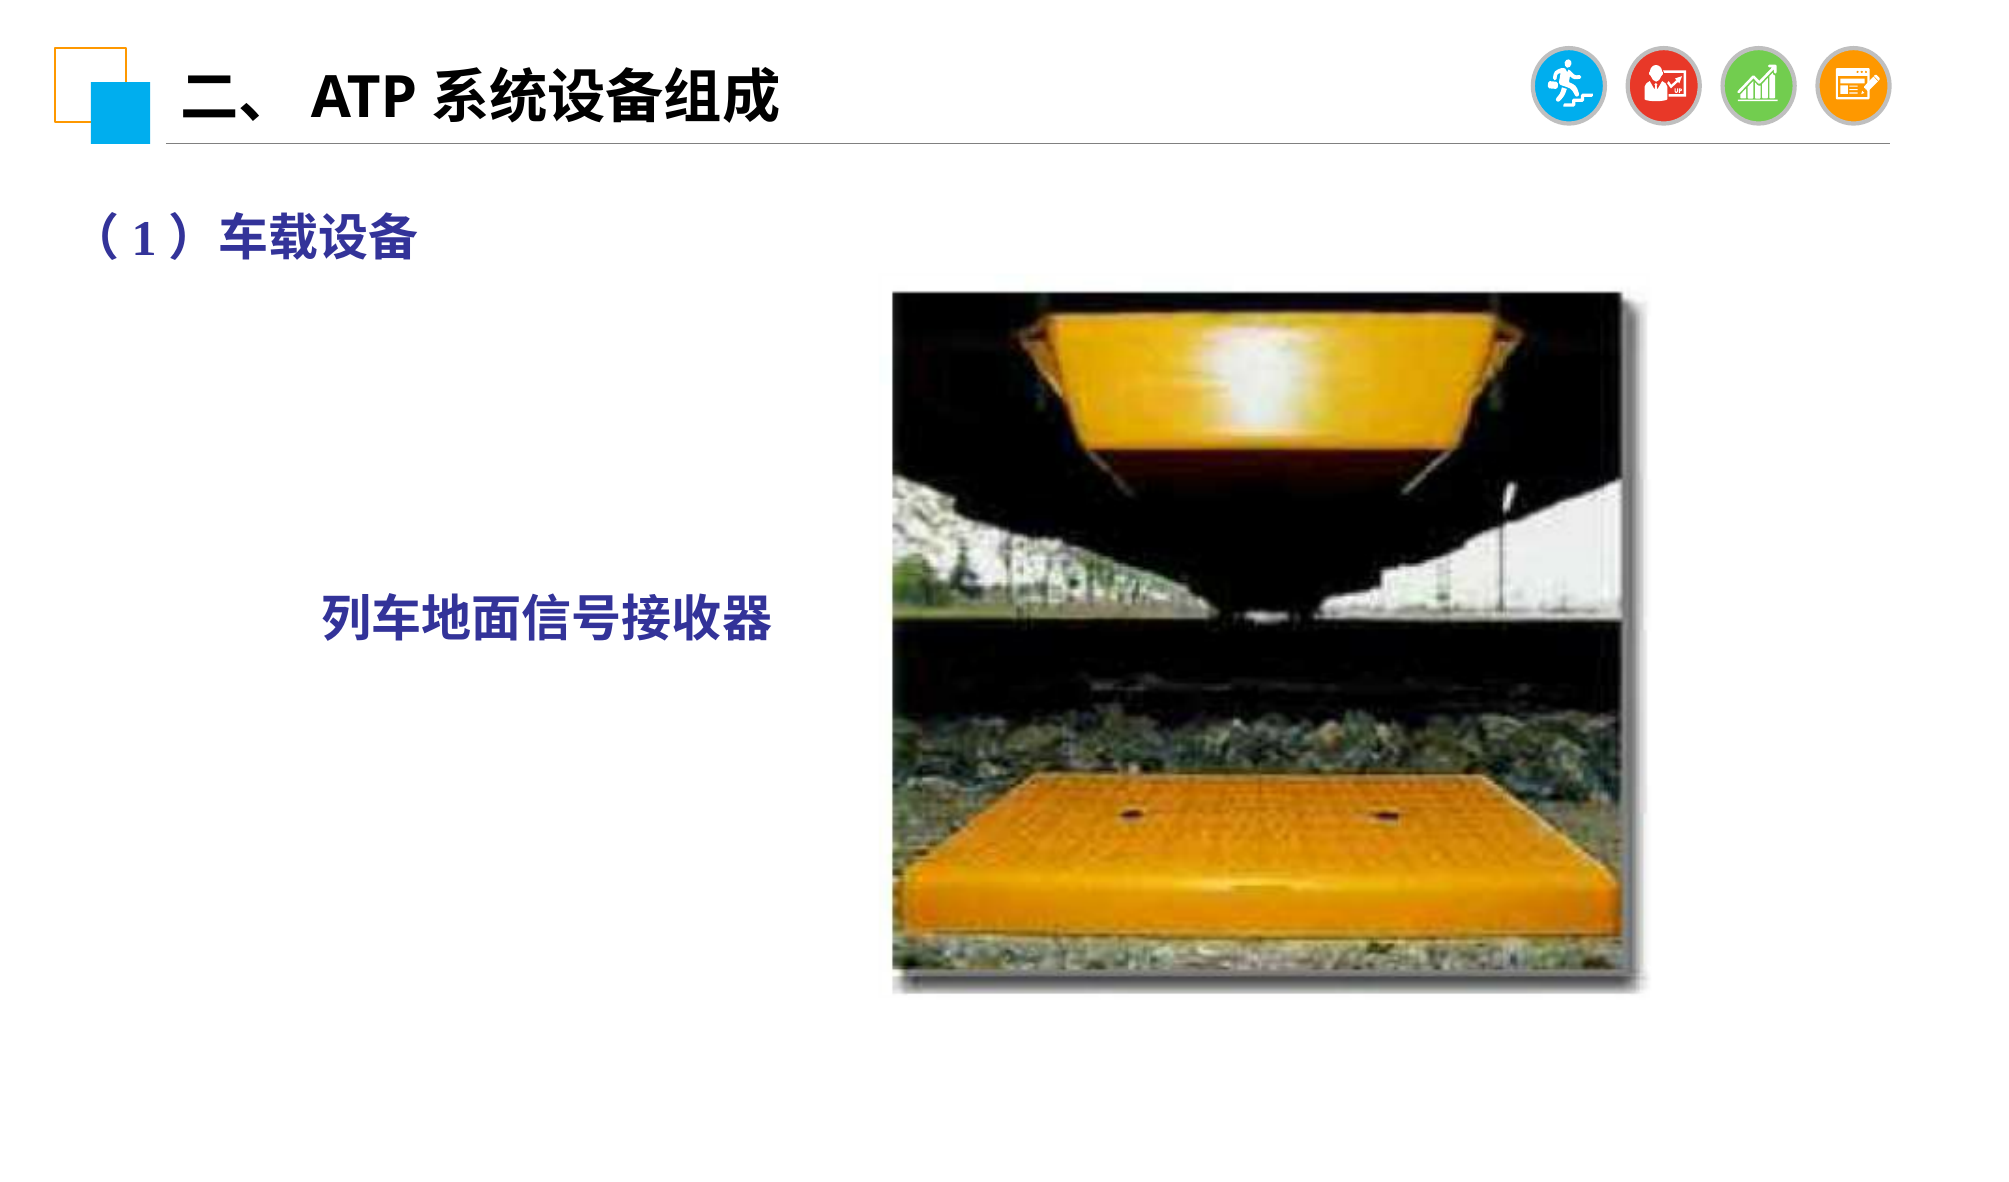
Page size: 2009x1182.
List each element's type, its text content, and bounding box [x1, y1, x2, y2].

text_box （1）车载设备 [54, 198, 1415, 274]
text_box 列车地面信号接收器 [300, 578, 793, 654]
text_box 二、ATP系统设备组成 [165, 51, 796, 137]
picture [816, 262, 1696, 1027]
